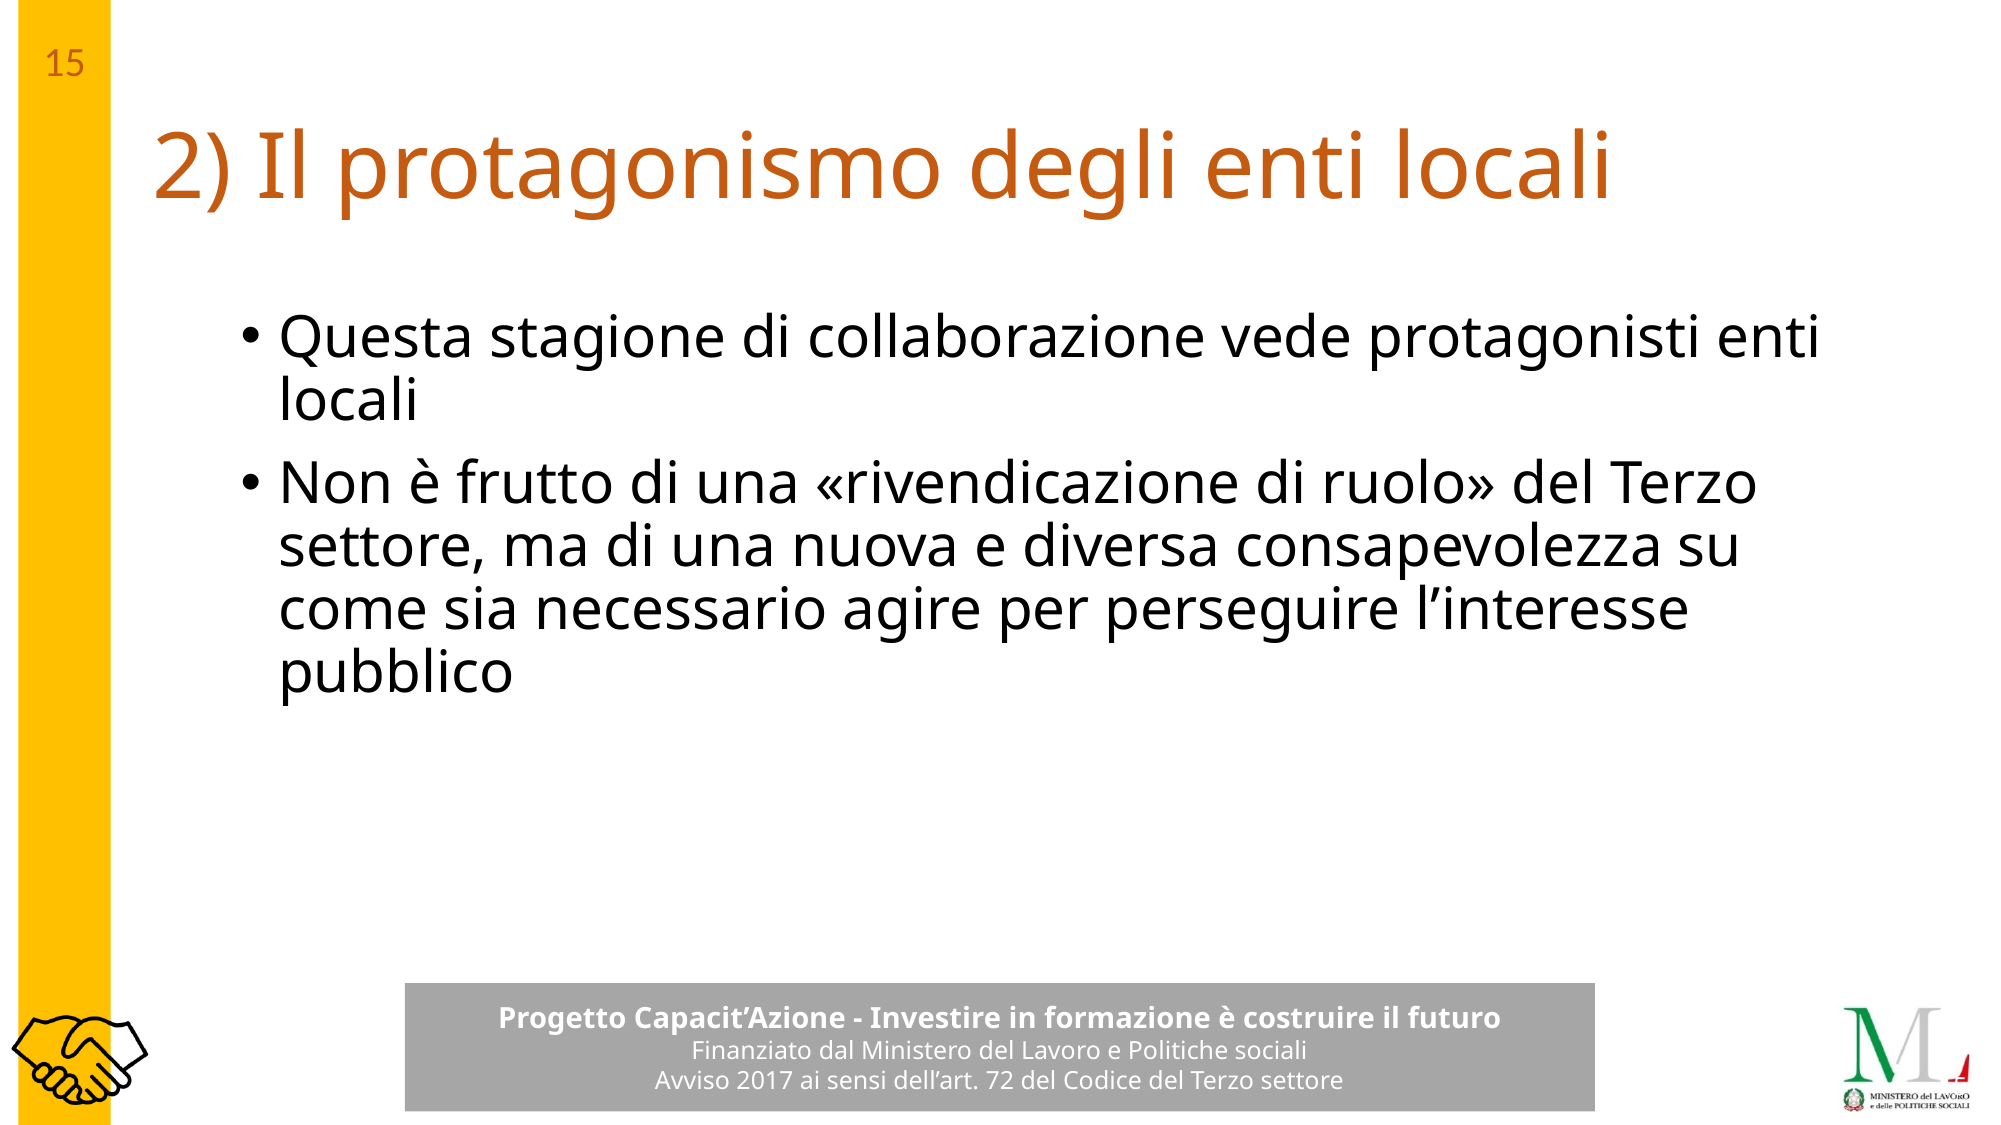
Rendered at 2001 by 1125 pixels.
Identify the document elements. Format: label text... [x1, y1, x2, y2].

picture [10, 1009, 149, 1109]
list Questa stagione di collaborazione vede protagonisti enti locali Non è frutto di una «rivendicazione di ruolo» del Terzo settore, ma di una nuova e diversa consapevolezza su come sia necessario agire per perseguire l’interesse pubblico [225, 299, 1863, 1014]
picture [1826, 1006, 1987, 1112]
title 2) Il protagonismo degli enti locali [137, 59, 1863, 278]
slide_number 15 [1911, 1057, 1995, 1118]
